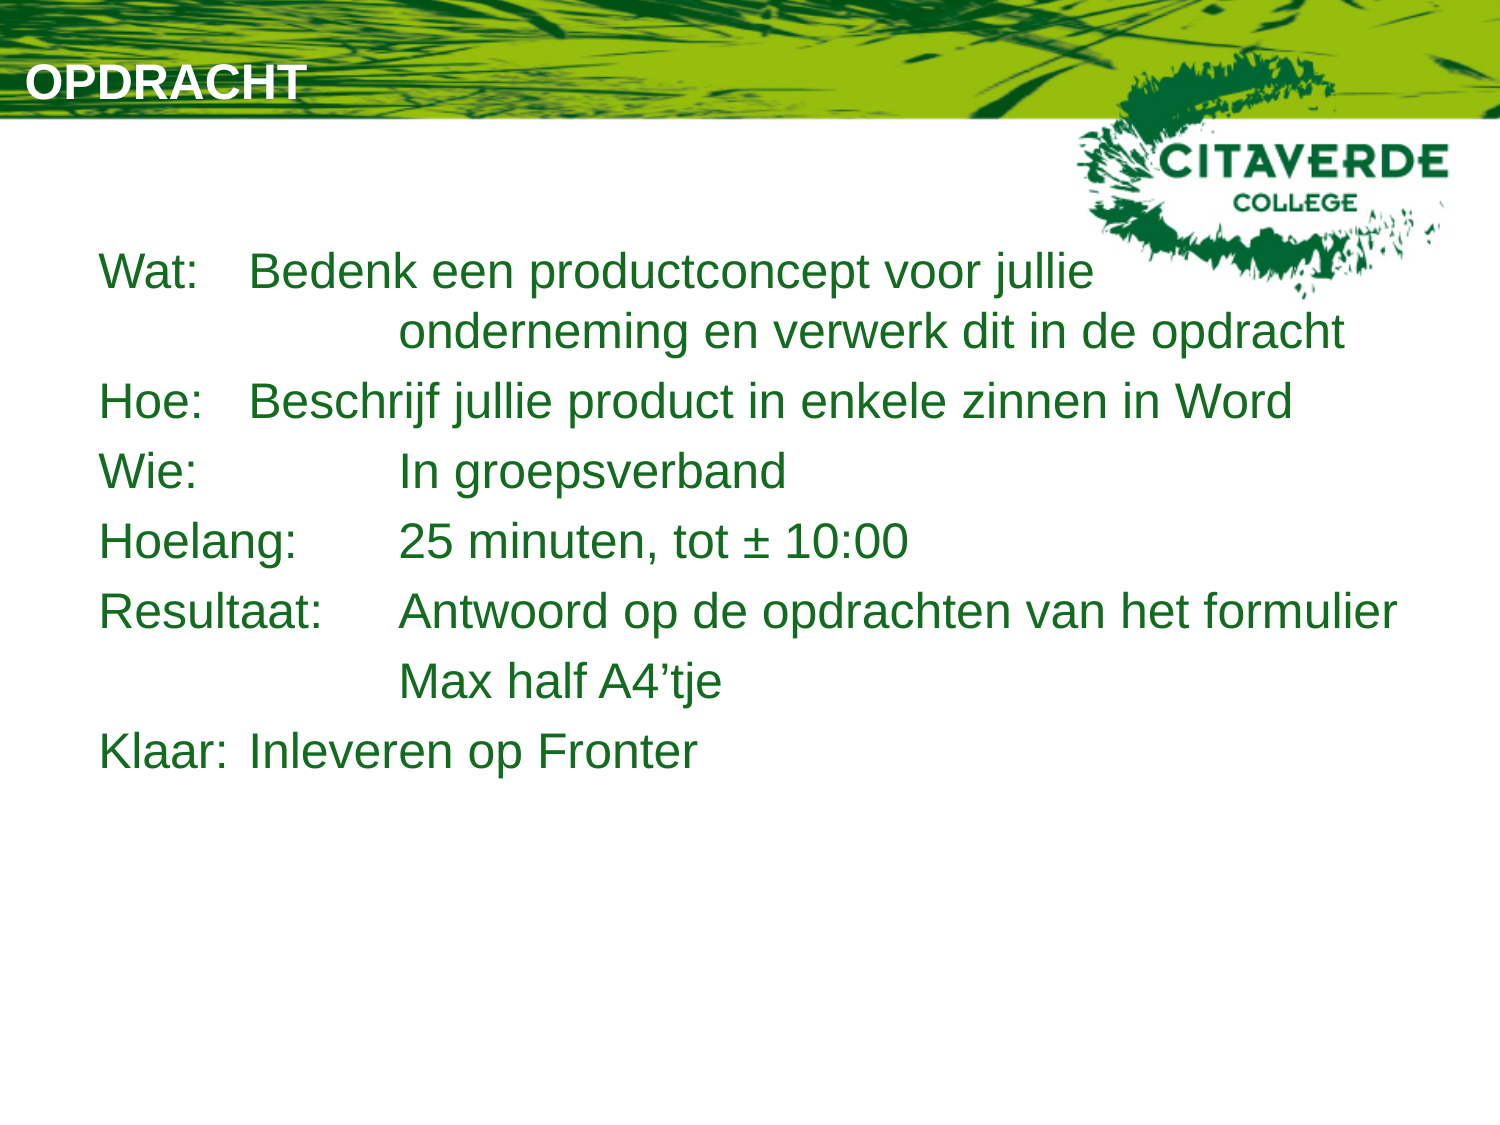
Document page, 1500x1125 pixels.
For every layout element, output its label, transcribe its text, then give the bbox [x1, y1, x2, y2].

list Wat: Bedenk een productconcept voor jullie onderneming en verwerk dit in de opdracht Hoe: Beschrijf jullie product in enkele zinnen in Word Wie: In groepsverband Hoelang: 25 minuten, tot ± 10:00 Resultaat: Antwoord op de opdrachten van het formulier Max half A4’tje Klaar: Inleveren op Fronter [17, 160, 1447, 1094]
title OPDRACHT [9, 45, 1285, 114]
picture [0, 0, 1500, 1125]
